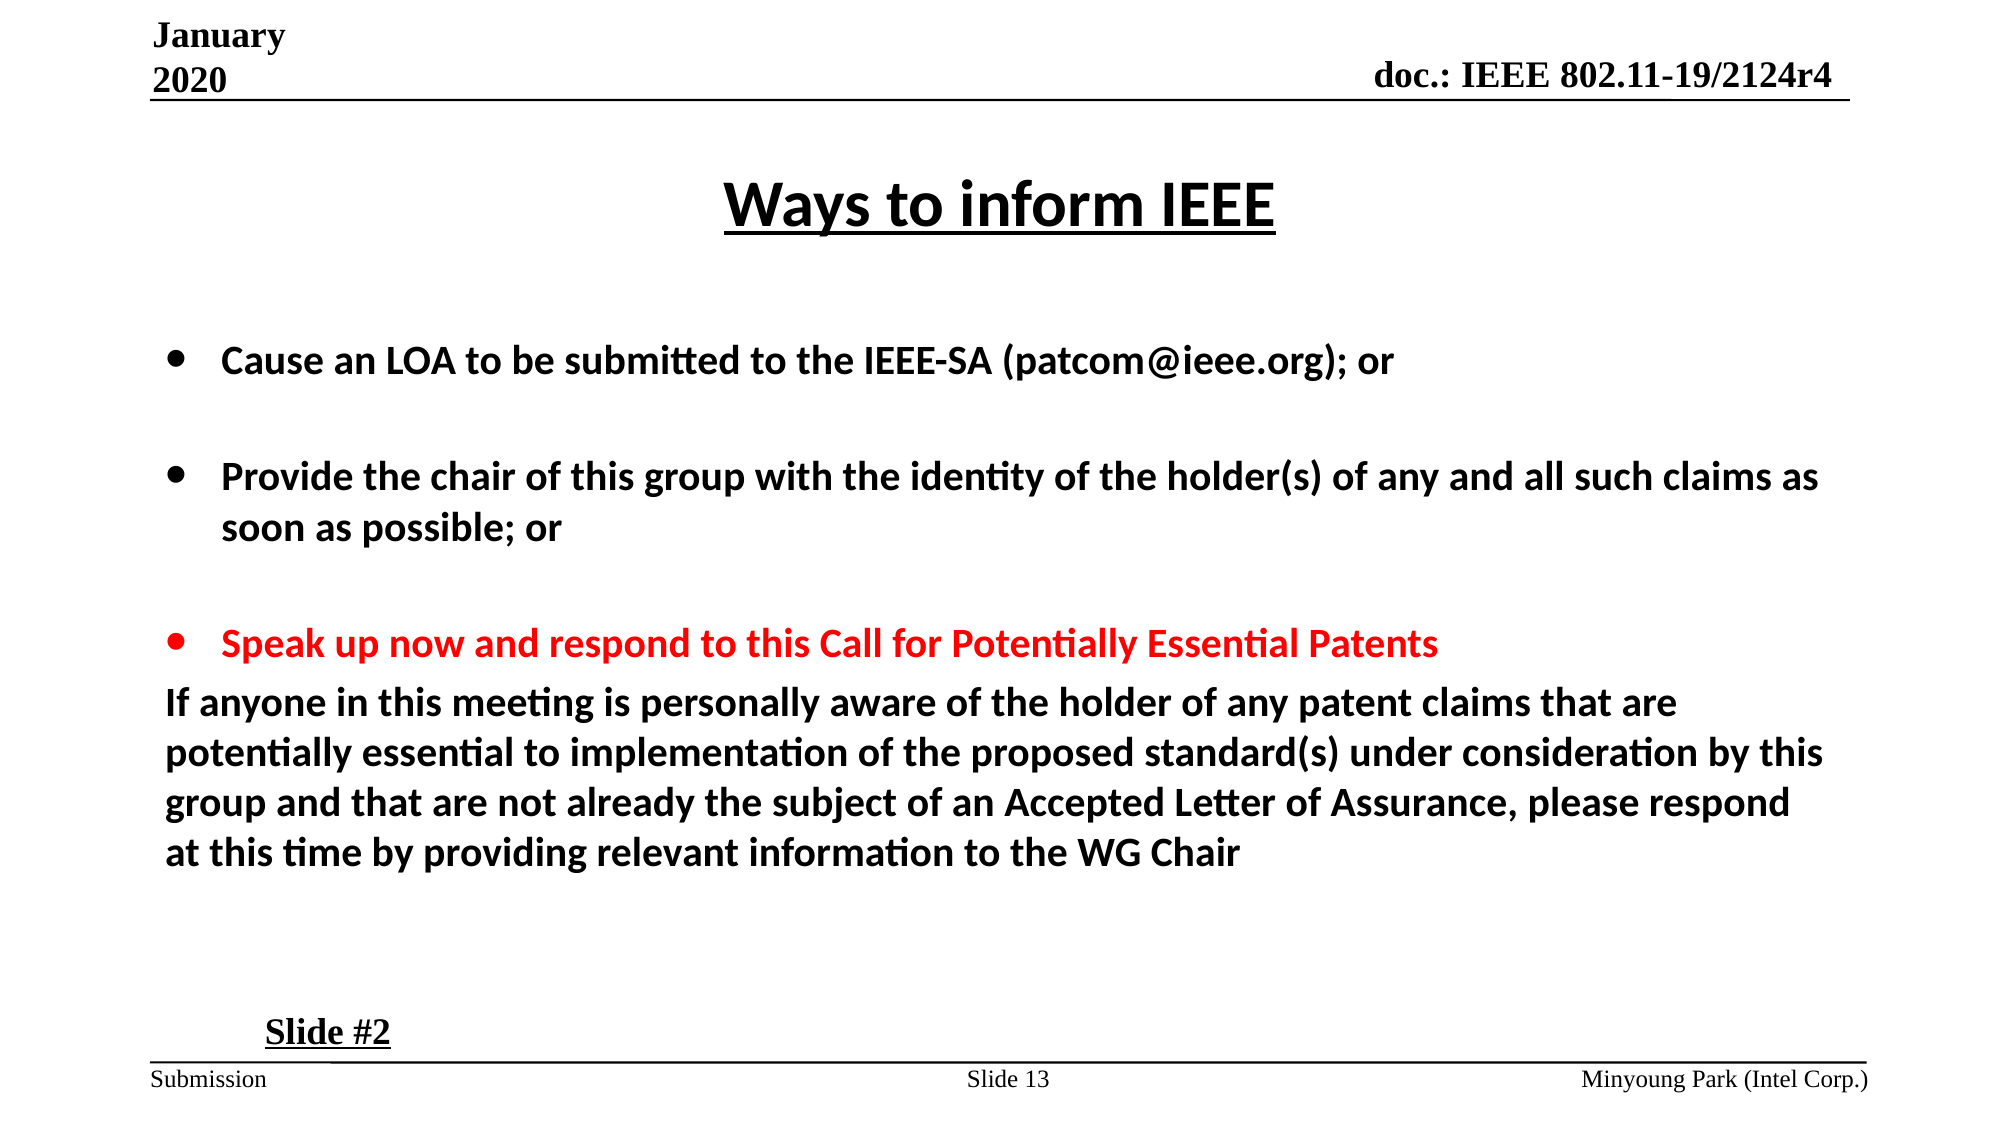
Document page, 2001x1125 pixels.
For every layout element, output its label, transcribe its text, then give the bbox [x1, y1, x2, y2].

list Cause an LOA to be submitted to the IEEE-SA (patcom@ieee.org); or Provide the chair of this group with the identity of the holder(s) of any and all such claims as soon as possible; or Speak up now and respond to this Call for Potentially Essential Patents If anyone in this meeting is personally aware of the holder of any patent claims that are potentially essential to implementation of the proposed standard(s) under consideration by this group and that are not already the subject of an Accepted Letter of Assurance, please respond at this time by providing relevant information to the WG Chair [150, 324, 1850, 1000]
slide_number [152, 54, 347, 101]
title Ways to inform IEEE [150, 112, 1850, 288]
slide_number Slide 13 [966, 1061, 1051, 1093]
text_box Slide #2 [250, 999, 407, 1060]
footer Minyoung Park (Intel Corp.) [1266, 1061, 1869, 1093]
